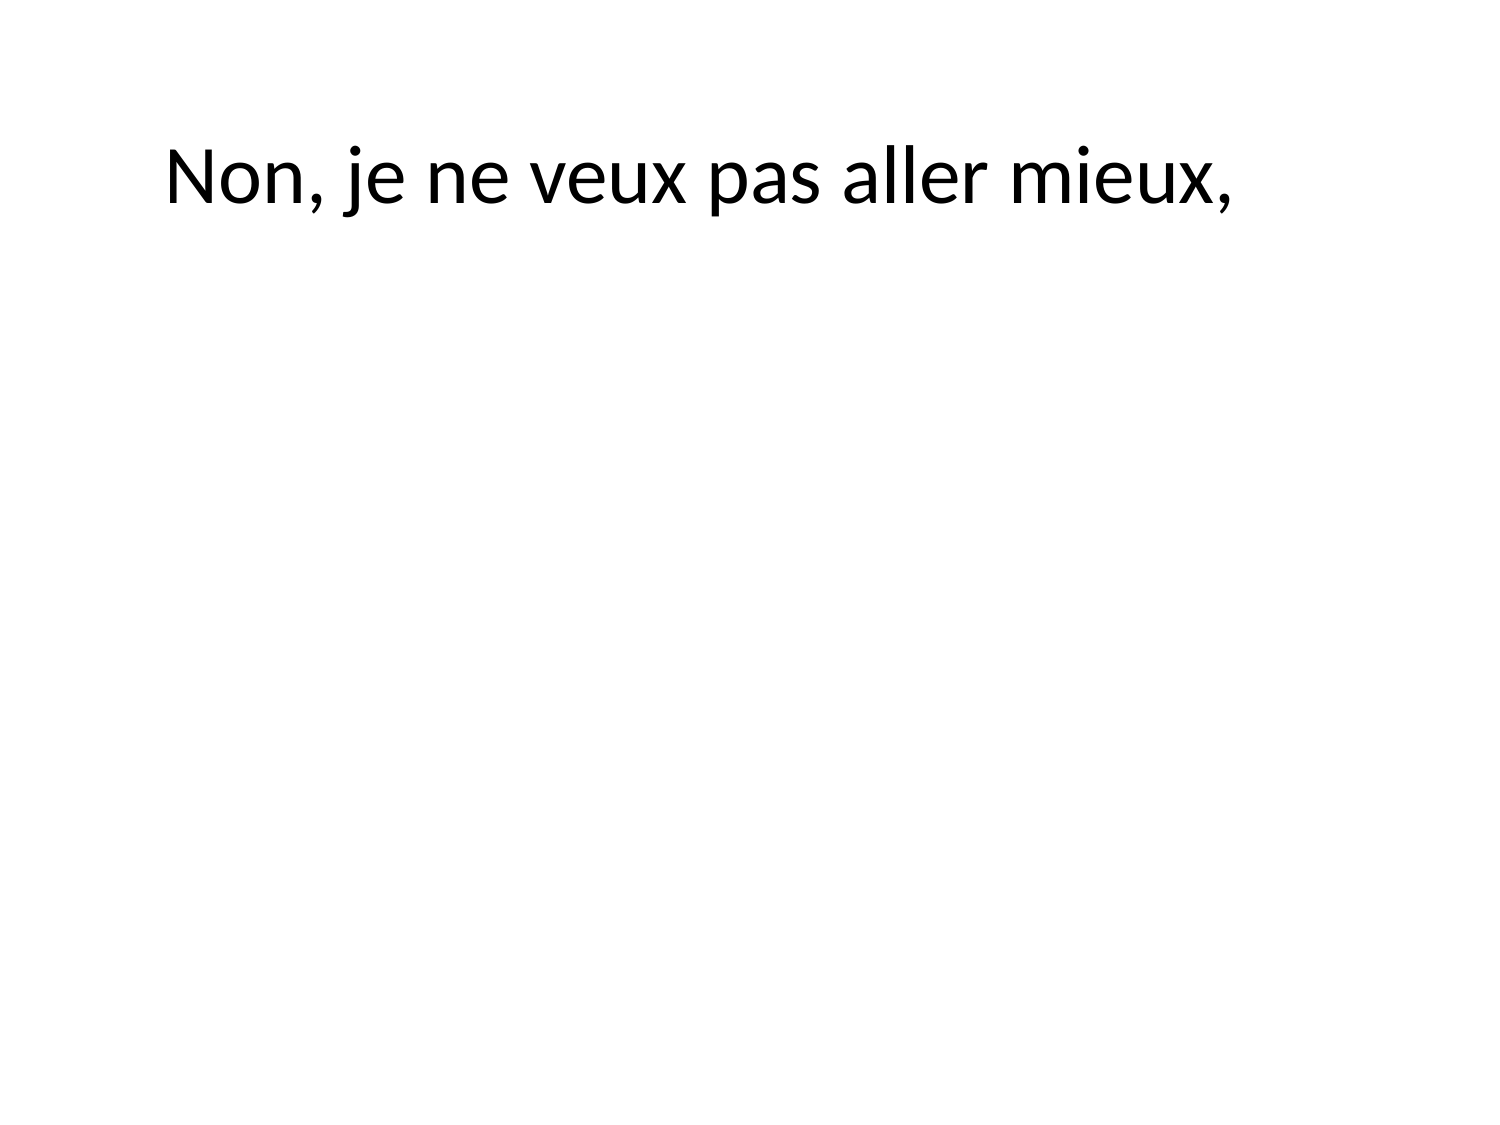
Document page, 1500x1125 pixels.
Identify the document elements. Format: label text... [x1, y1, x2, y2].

text_box Non, je ne veux pas aller mieux, [150, 112, 1500, 228]
